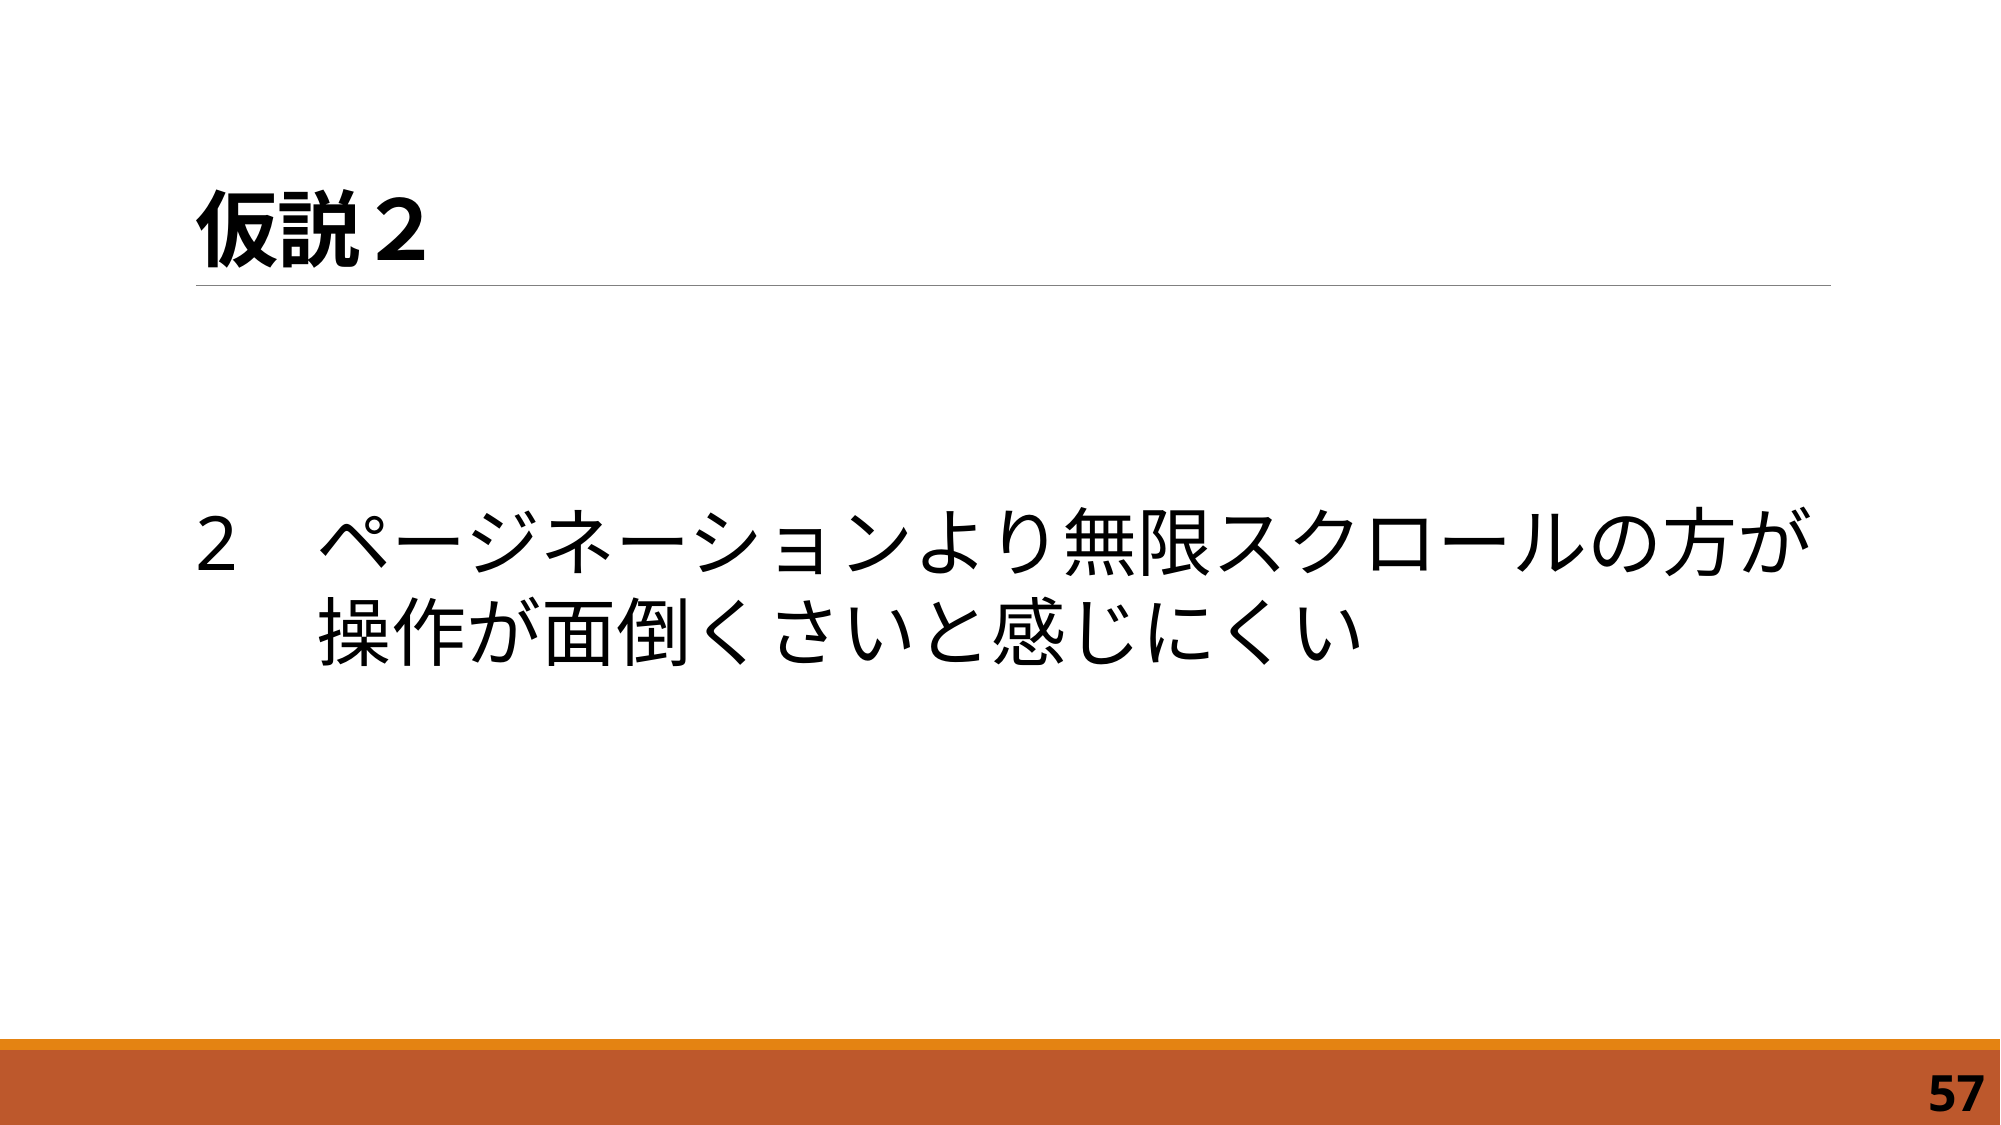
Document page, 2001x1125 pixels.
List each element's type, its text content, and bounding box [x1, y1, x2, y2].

title 仮説２ [180, 47, 1830, 285]
slide_number 57 [1784, 1065, 2000, 1125]
text_box ページネーションより無限スクロールの方が操作が面倒くさいと感じにくい [179, 487, 1830, 683]
